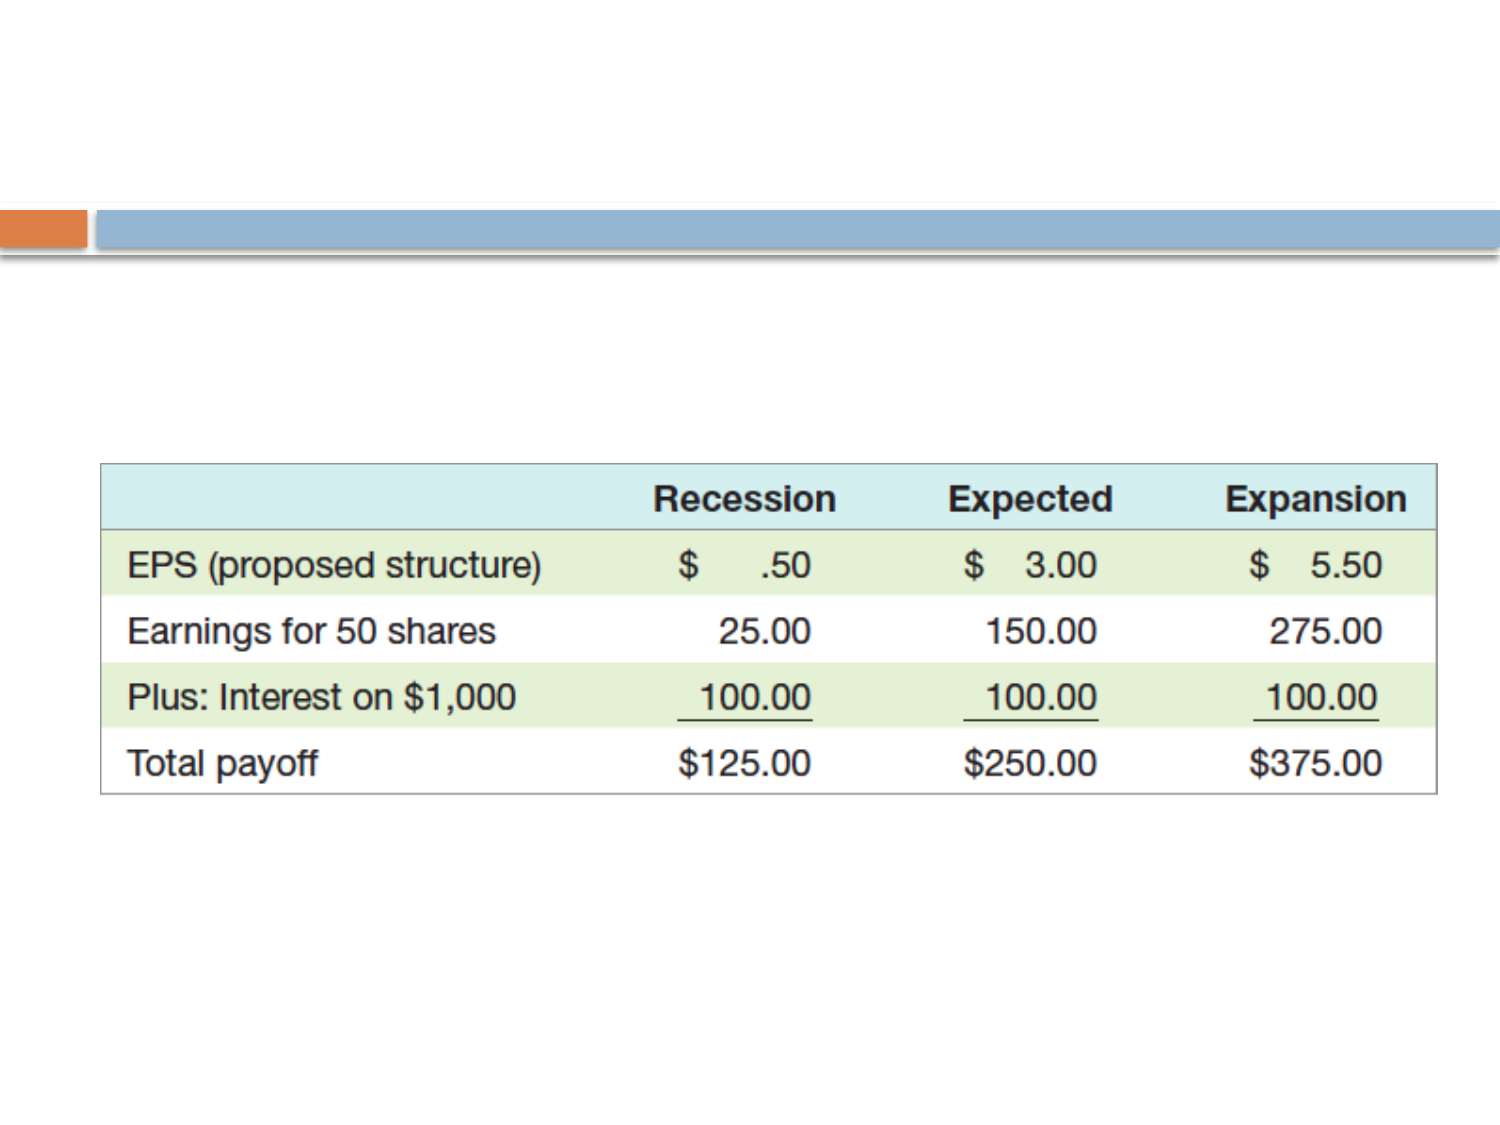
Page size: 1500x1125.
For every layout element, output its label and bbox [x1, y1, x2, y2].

list [100, 262, 1439, 1001]
